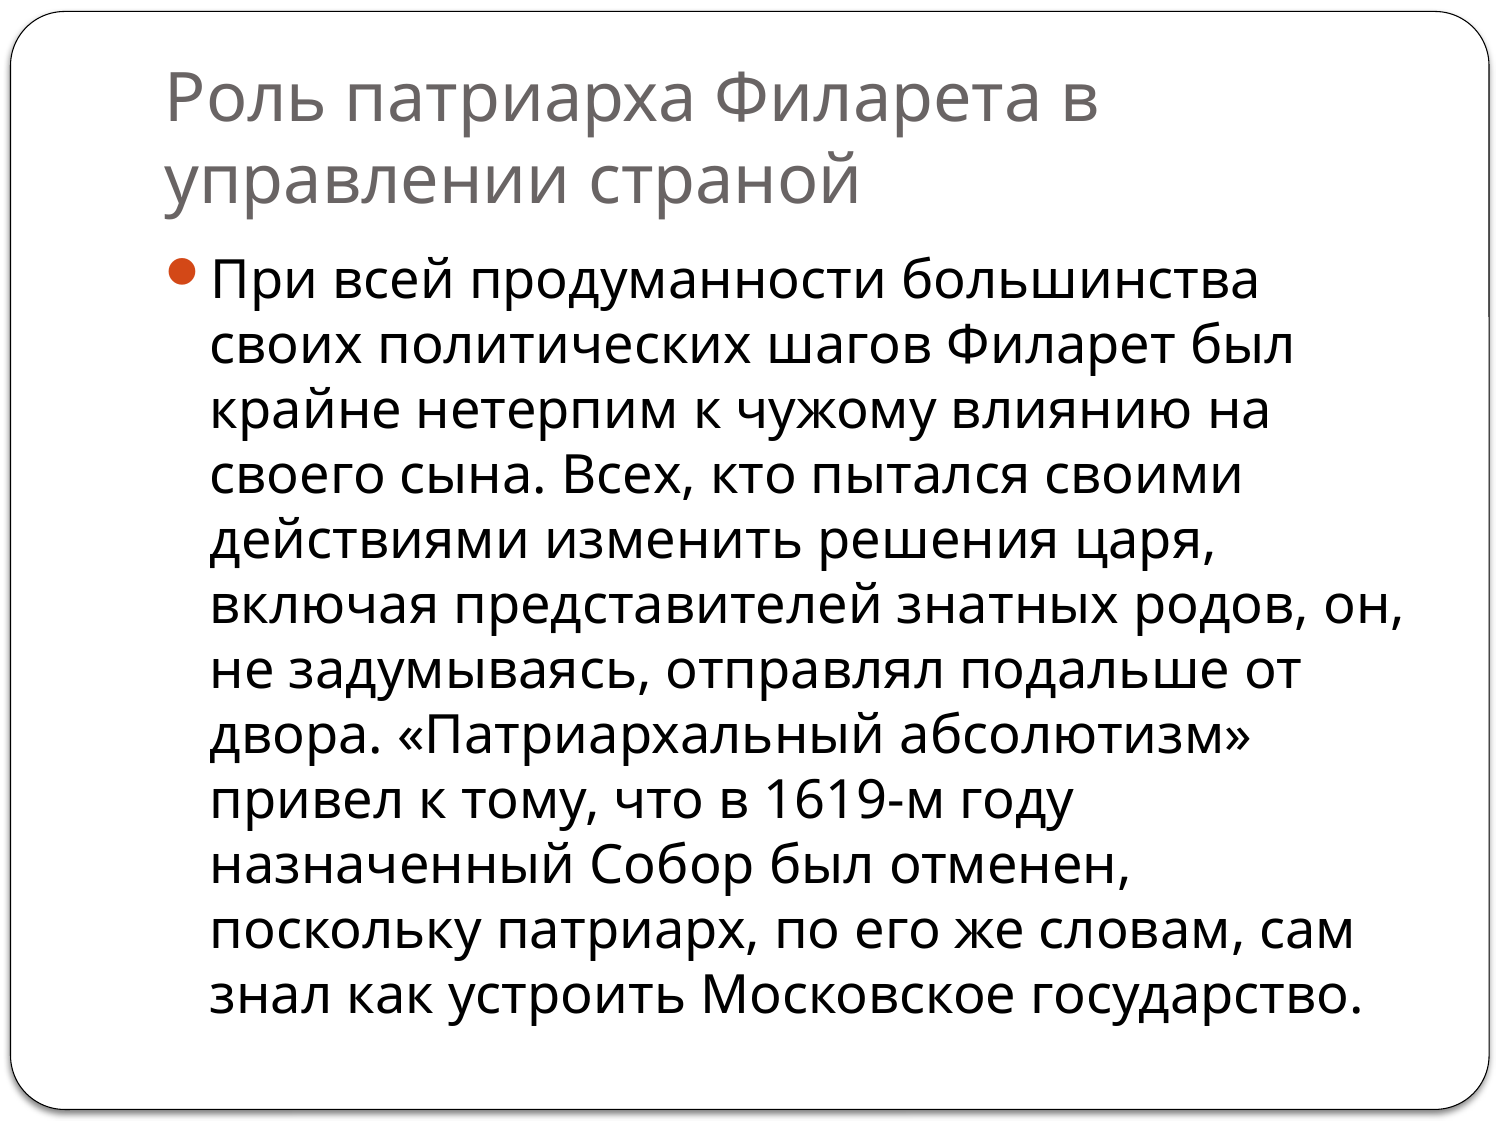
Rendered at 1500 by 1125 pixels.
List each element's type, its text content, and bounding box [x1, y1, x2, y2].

title Роль патриарха Филарета в управлении страной [150, 45, 1425, 233]
list При всей продуманности большинства своих политических шагов Филарет был крайне нетерпим к чужому влиянию на своего сына. Всех, кто пытался своими действиями изменить решения царя, включая представителей знатных родов, он, не задумываясь, отправлял подальше от двора. «Патриархальный абсолютизм» привел к тому, что в 1619-м году назначенный Собор был отменен, поскольку патриарх, по его же словам, сам знал как устроить Московское государство. [150, 237, 1425, 988]
